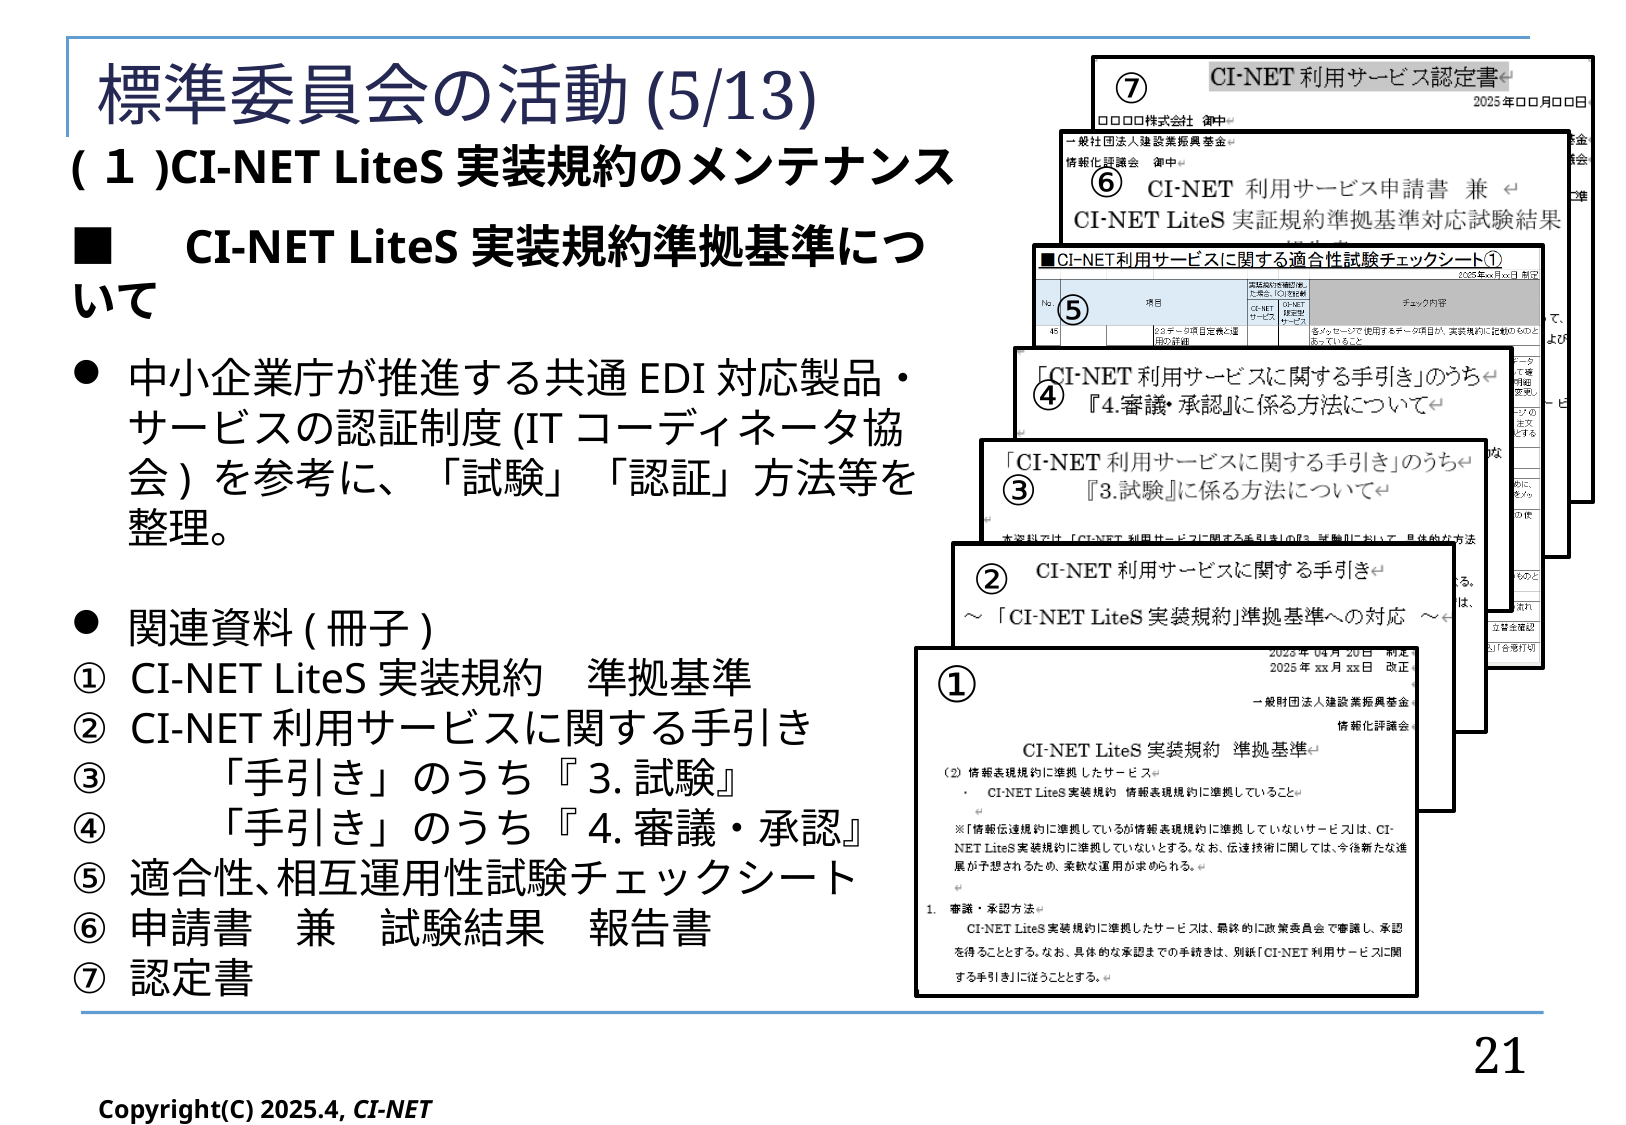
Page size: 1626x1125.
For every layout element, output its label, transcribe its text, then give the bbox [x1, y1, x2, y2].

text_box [1062, 133, 1568, 556]
slide_number 21 [1164, 1024, 1544, 1100]
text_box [917, 644, 1416, 994]
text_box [1015, 349, 1510, 610]
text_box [1035, 247, 1542, 666]
title 標準委員会の活動(5/13) [81, 45, 1544, 233]
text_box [983, 441, 1484, 730]
text_box (１)CI-NET LiteS実装規約のメンテナンス ■ CI-NET LiteS実装規約準拠基準について 中小企業庁が推進する共通EDI対応製品・サービスの認証制度(ITコーディネータ協会) を参考に、「試験」「認証」方法等を整理。 関連資料(冊子) CI-NET LiteS実装規約 準拠基準 CI-NET利用サービスに関する手引き 「手引き」のうち『3.試験』 「手引き」のうち『4.審議・承認』 適合性､相互運用性試験チェックシート 申請書 兼 試験結果 報告書 認定書 [56, 137, 976, 1003]
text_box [1094, 54, 1592, 501]
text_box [954, 545, 1453, 810]
